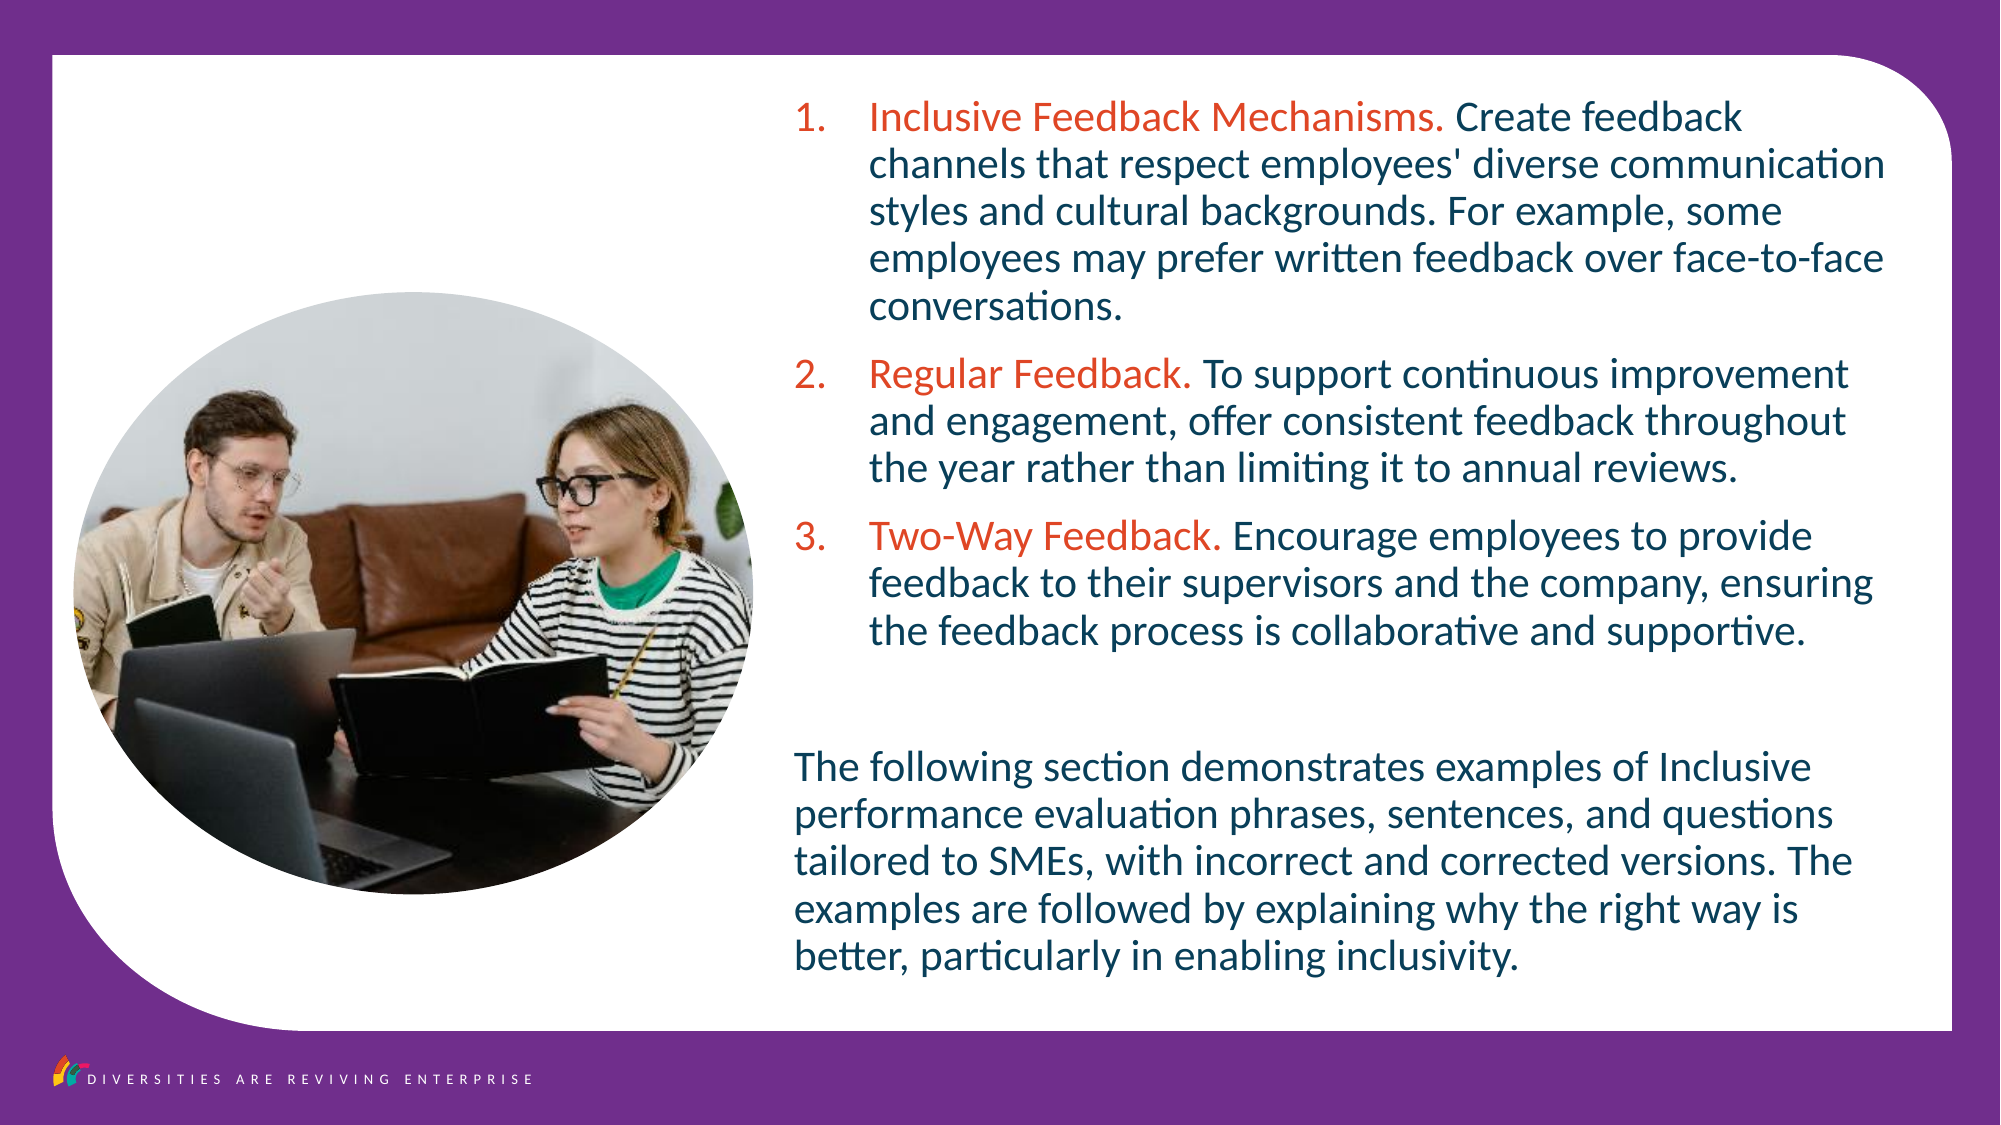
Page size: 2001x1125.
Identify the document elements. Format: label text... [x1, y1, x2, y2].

picture [73, 292, 754, 895]
list Inclusive Feedback Mechanisms. Create feedback channels that respect employees' diverse communication styles and cultural backgrounds. For example, some employees may prefer written feedback over face-to-face conversations. Regular Feedback. To support continuous improvement and engagement, offer consistent feedback throughout the year rather than limiting it to annual reviews. Two-Way Feedback. Encourage employees to provide feedback to their supervisors and the company, ensuring the feedback process is collaborative and supportive. The following section demonstrates examples of Inclusive performance evaluation phrases, sentences, and questions tailored to SMEs, with incorrect and corrected versions. The examples are followed by explaining why the right way is better, particularly in enabling inclusivity. [779, 85, 1911, 718]
